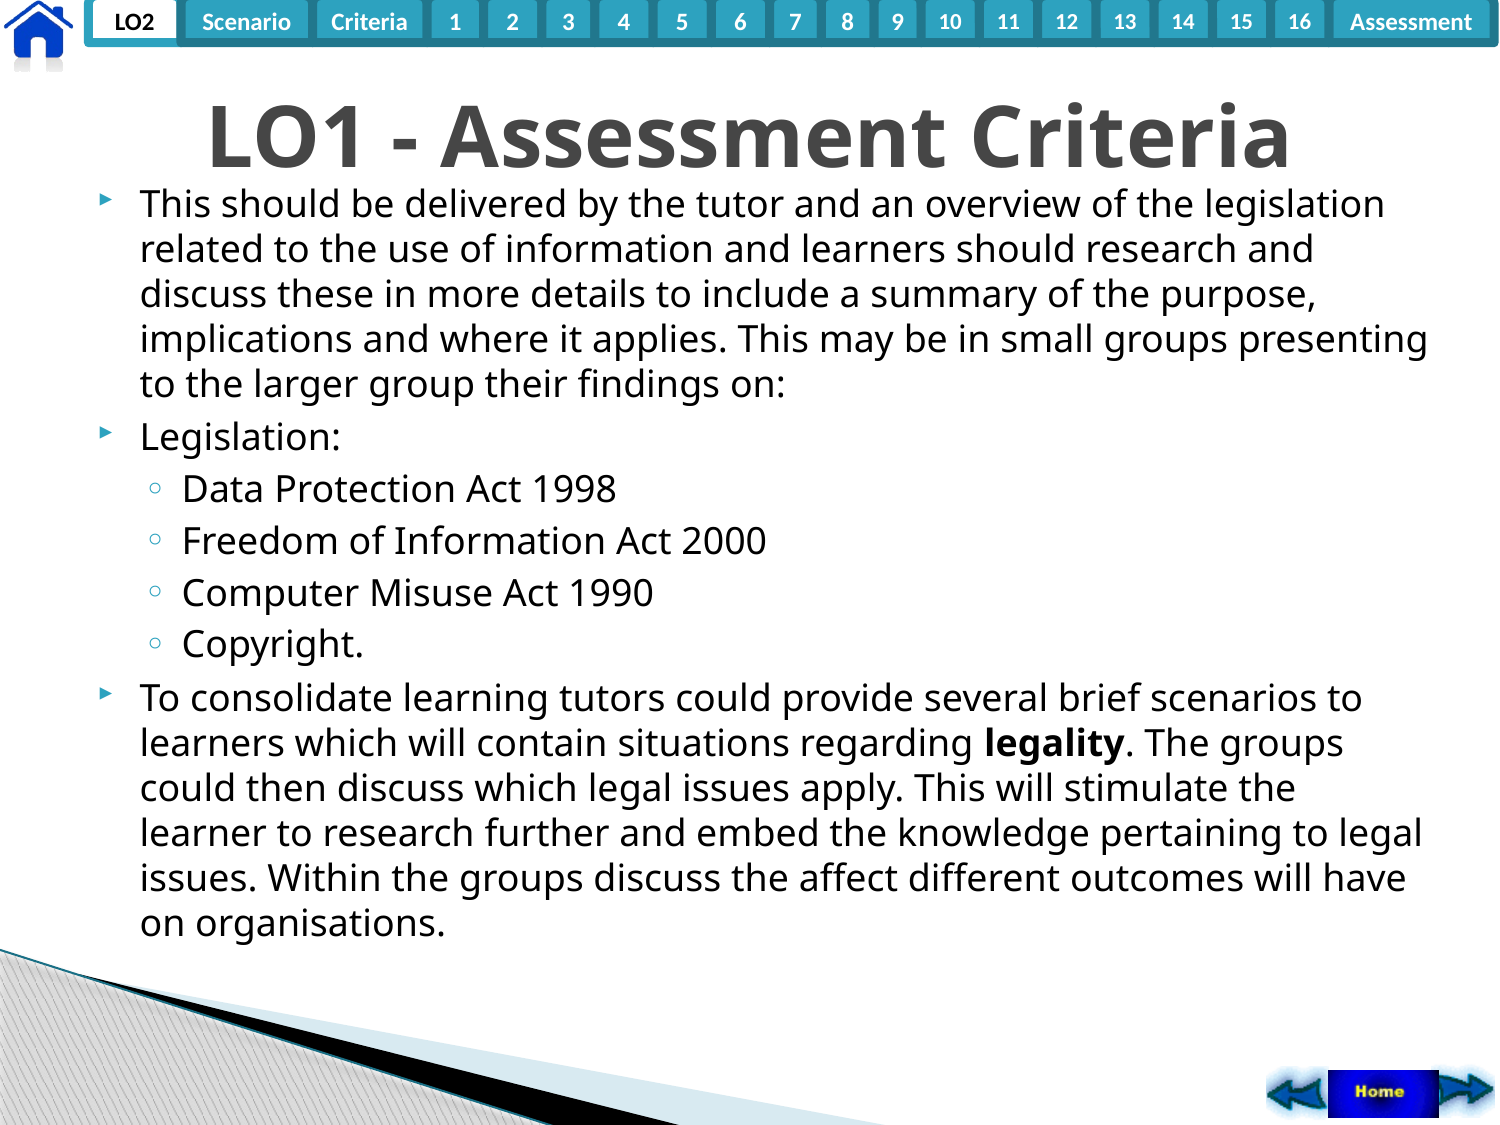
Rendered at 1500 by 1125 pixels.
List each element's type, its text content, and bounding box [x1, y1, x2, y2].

list This should be delivered by the tutor and an overview of the legislation related to the use of information and learners should research and discuss these in more details to include a summary of the purpose, implications and where it applies. This may be in small groups presenting to the larger group their findings on: Legislation: Data Protection Act 1998 Freedom of Information Act 2000 Computer Misuse Act 1990 Copyright. To consolidate learning tutors could provide several brief scenarios to learners which will contain situations regarding legality. The groups could then discuss which legal issues apply. This will stimulate the learner to research further and embed the knowledge pertaining to legal issues. Within the groups discuss the affect different outcomes will have on organisations. [64, 172, 1447, 1059]
picture [1266, 1055, 1495, 1125]
picture [0, 0, 77, 91]
title LO1 - Assessment Criteria [75, 45, 1425, 185]
